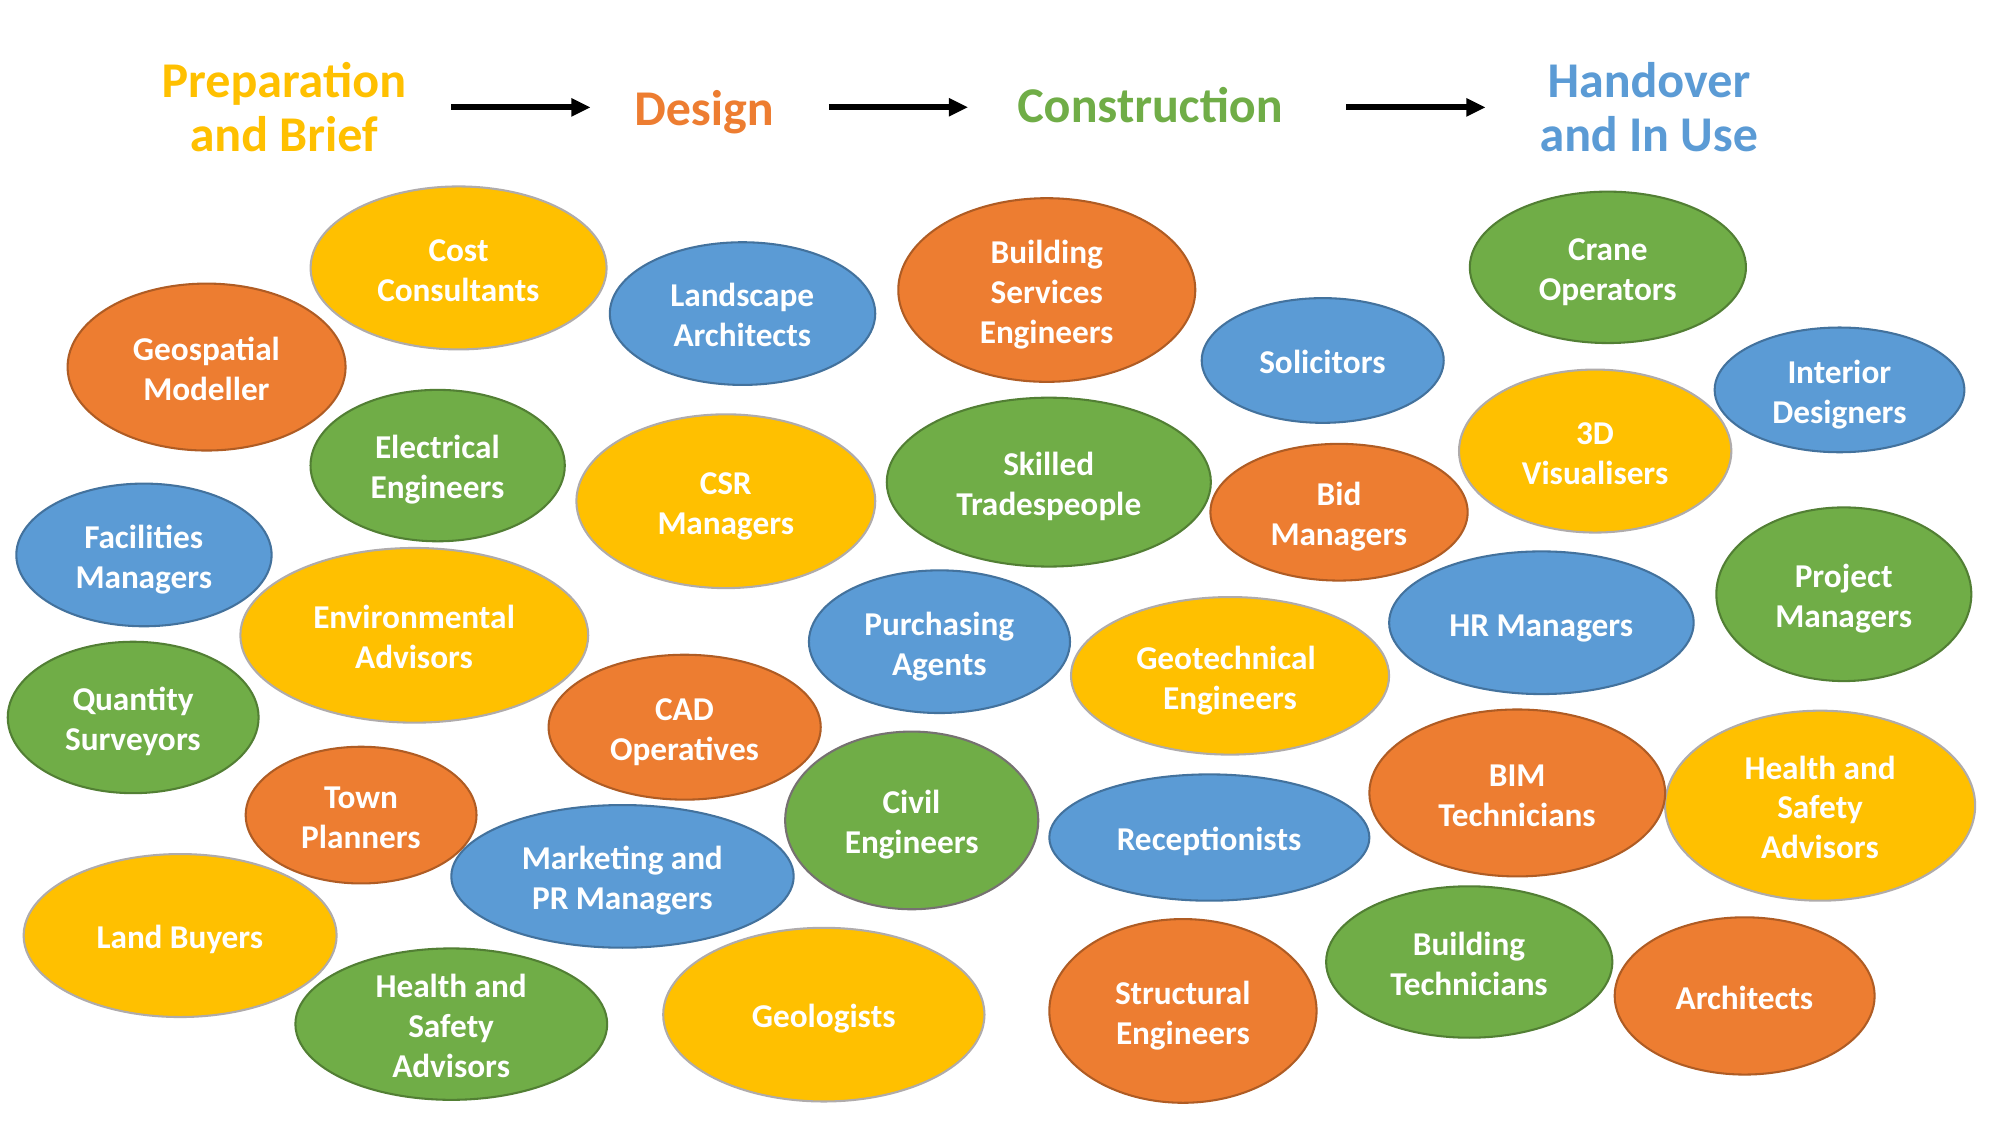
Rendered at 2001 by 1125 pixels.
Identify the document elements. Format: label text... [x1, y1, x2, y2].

text_box Geologists [662, 926, 986, 1103]
text_box Cost Consultants [309, 185, 608, 351]
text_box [1509, 24, 1789, 192]
text_box Bid Managers [1209, 442, 1469, 582]
text_box Health and Safety Advisors [1664, 709, 1977, 902]
text_box HR Managers [1388, 550, 1695, 696]
text_box Land Buyers [22, 853, 338, 1019]
text_box CAD Operatives [547, 653, 822, 801]
text_box Solicitors [1200, 297, 1445, 424]
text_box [137, 24, 431, 192]
text_box Crane Operators [1468, 192, 1747, 345]
text_box CSR Managers [575, 413, 877, 590]
text_box Civil Engineers [784, 730, 1040, 911]
text_box Building Services Engineers [897, 197, 1197, 383]
text_box 3D Visualisers [1457, 368, 1733, 534]
text_box Architects [1613, 916, 1876, 1076]
text_box Project Managers [1715, 506, 1973, 683]
text_box Electrical Engineers [309, 388, 566, 543]
text_box Building Technicians [1325, 885, 1614, 1039]
text_box Skilled Tradespeople [885, 396, 1212, 568]
text_box Environmental Advisors [239, 546, 590, 724]
text_box BIM Technicians [1368, 708, 1667, 878]
text_box Facilities Managers [15, 482, 273, 628]
text_box Health and Safety Advisors [294, 947, 609, 1101]
text_box Structural Engineers [1048, 918, 1318, 1104]
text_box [991, 23, 1309, 190]
text_box Landscape Architects [608, 241, 877, 386]
text_box Marketing and PR Managers [450, 804, 795, 949]
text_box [577, 27, 831, 192]
text_box Purchasing Agents [807, 569, 1072, 715]
text_box Geospatial Modeller [66, 282, 347, 452]
text_box Interior Designers [1713, 326, 1966, 454]
text_box Geotechnical Engineers [1069, 596, 1391, 756]
text_box Quantity Surveyors [6, 640, 260, 795]
text_box Receptionists [1048, 773, 1371, 902]
text_box Town Planners [244, 745, 478, 885]
